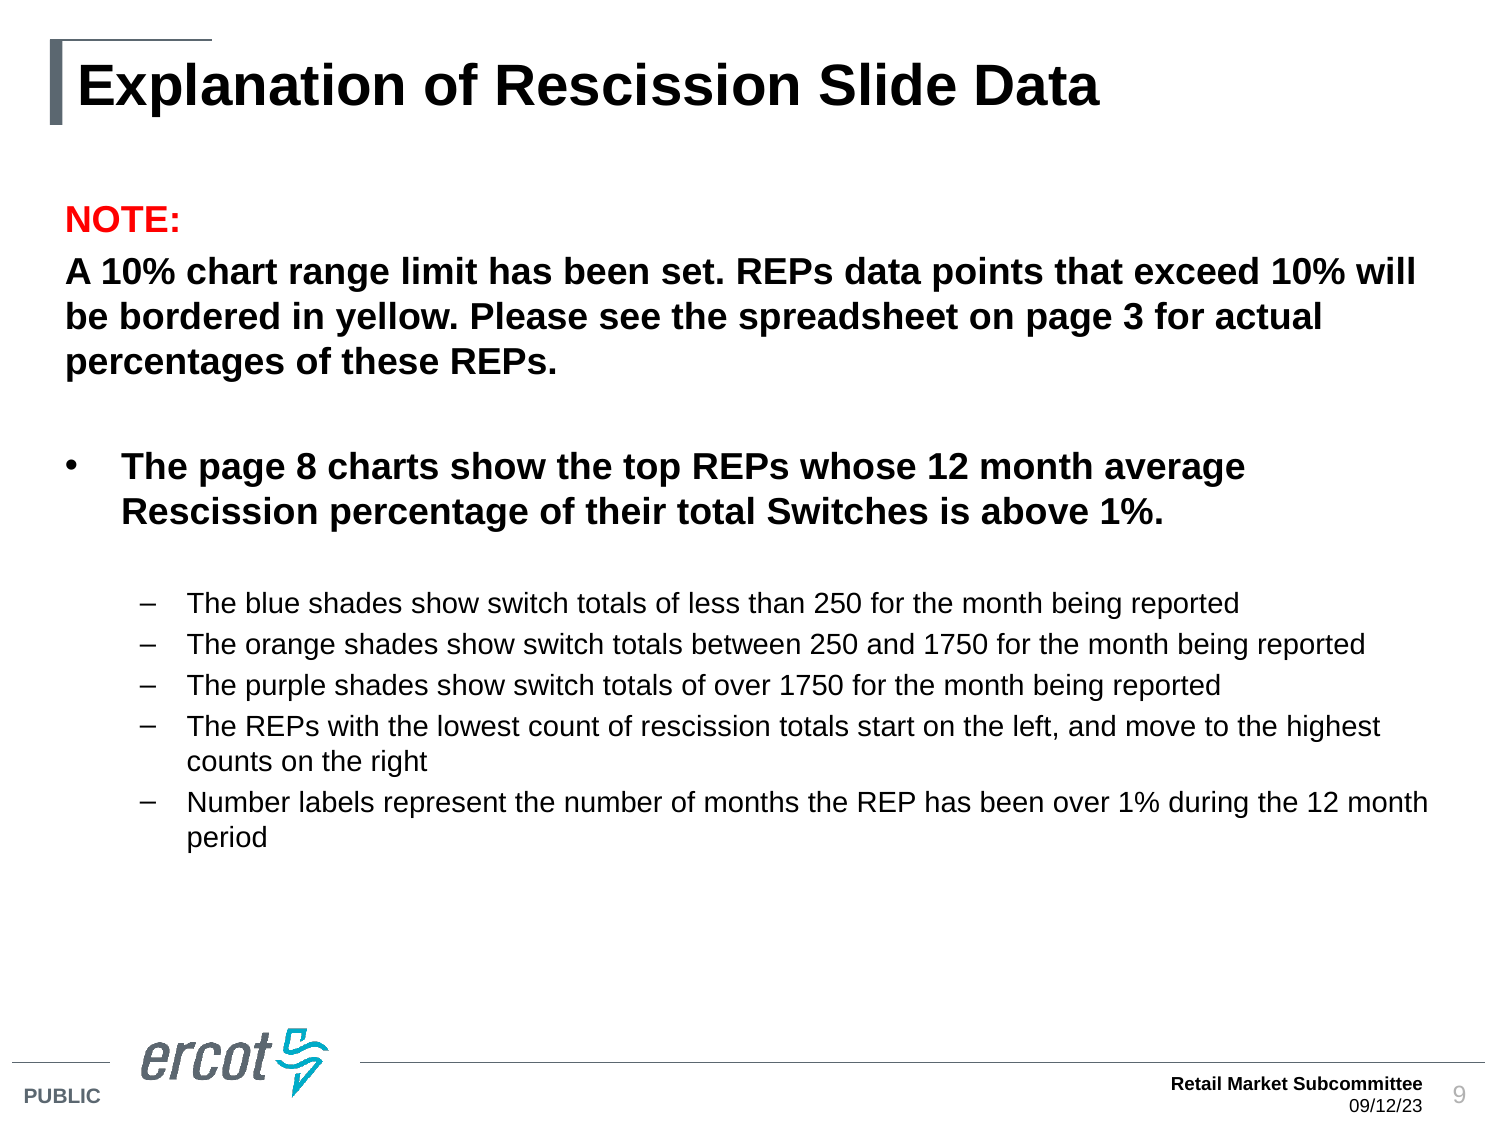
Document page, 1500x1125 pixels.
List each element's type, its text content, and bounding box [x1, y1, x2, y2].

picture [137, 1024, 332, 1100]
text_box Retail Market Subcommittee 09/12/23 [1124, 1064, 1438, 1125]
list NOTE: A 10% chart range limit has been set. REPs data points that exceed 10% will be bordered in yellow. Please see the spreadsheet on page 3 for actual percentages of these REPs. The page 8 charts show the top REPs whose 12 month average Rescission percentage of their total Switches is above 1%. The blue shades show switch totals of less than 250 for the month being reported The orange shades show switch totals between 250 and 1750 for the month being reported The purple shades show switch totals of over 1750 for the month being reported The REPs with the lowest count of rescission totals start on the left, and move to the highest counts on the right Number labels represent the number of months the REP has been over 1% during the 12 month period [50, 187, 1450, 925]
slide_number 9 [1438, 1076, 1475, 1112]
title Explanation of Rescission Slide Data [62, 39, 1450, 187]
